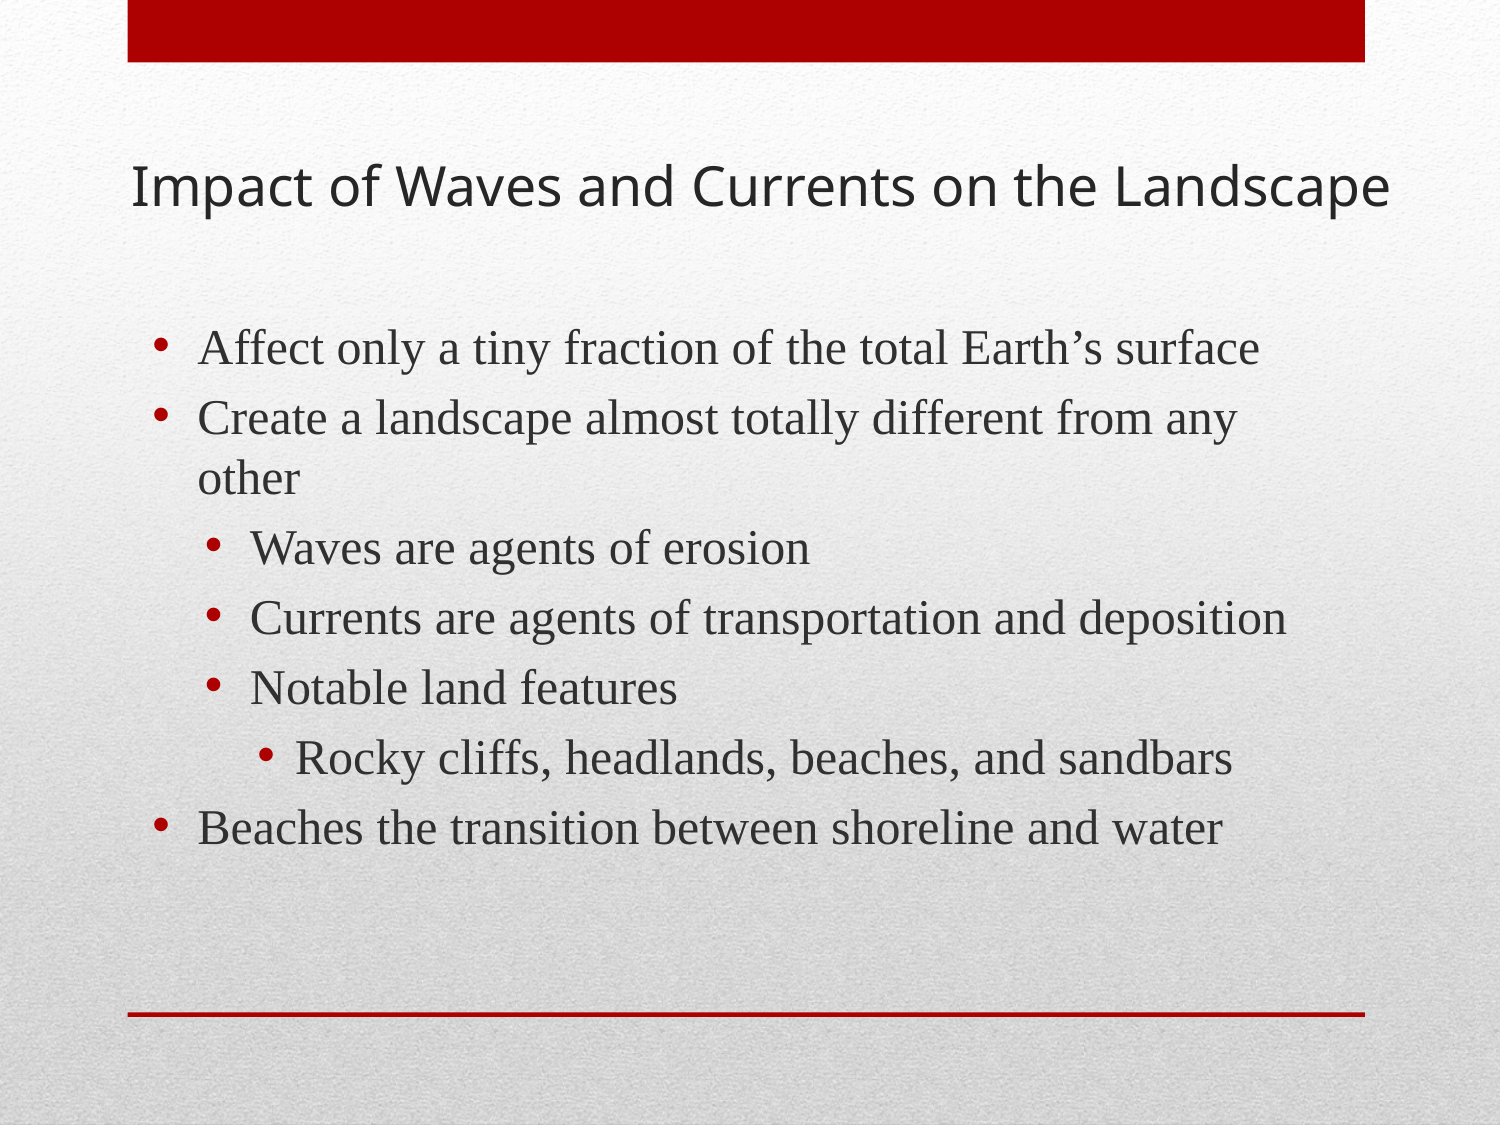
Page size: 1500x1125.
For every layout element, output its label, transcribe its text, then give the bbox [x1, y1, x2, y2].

title Impact of Waves and Currents on the Landscape [87, 87, 1438, 225]
list Affect only a tiny fraction of the total Earth’s surface Create a landscape almost totally different from any other Waves are agents of erosion Currents are agents of transportation and deposition Notable land features Rocky cliffs, headlands, beaches, and sandbars Beaches the transition between shoreline and water [137, 224, 1338, 944]
